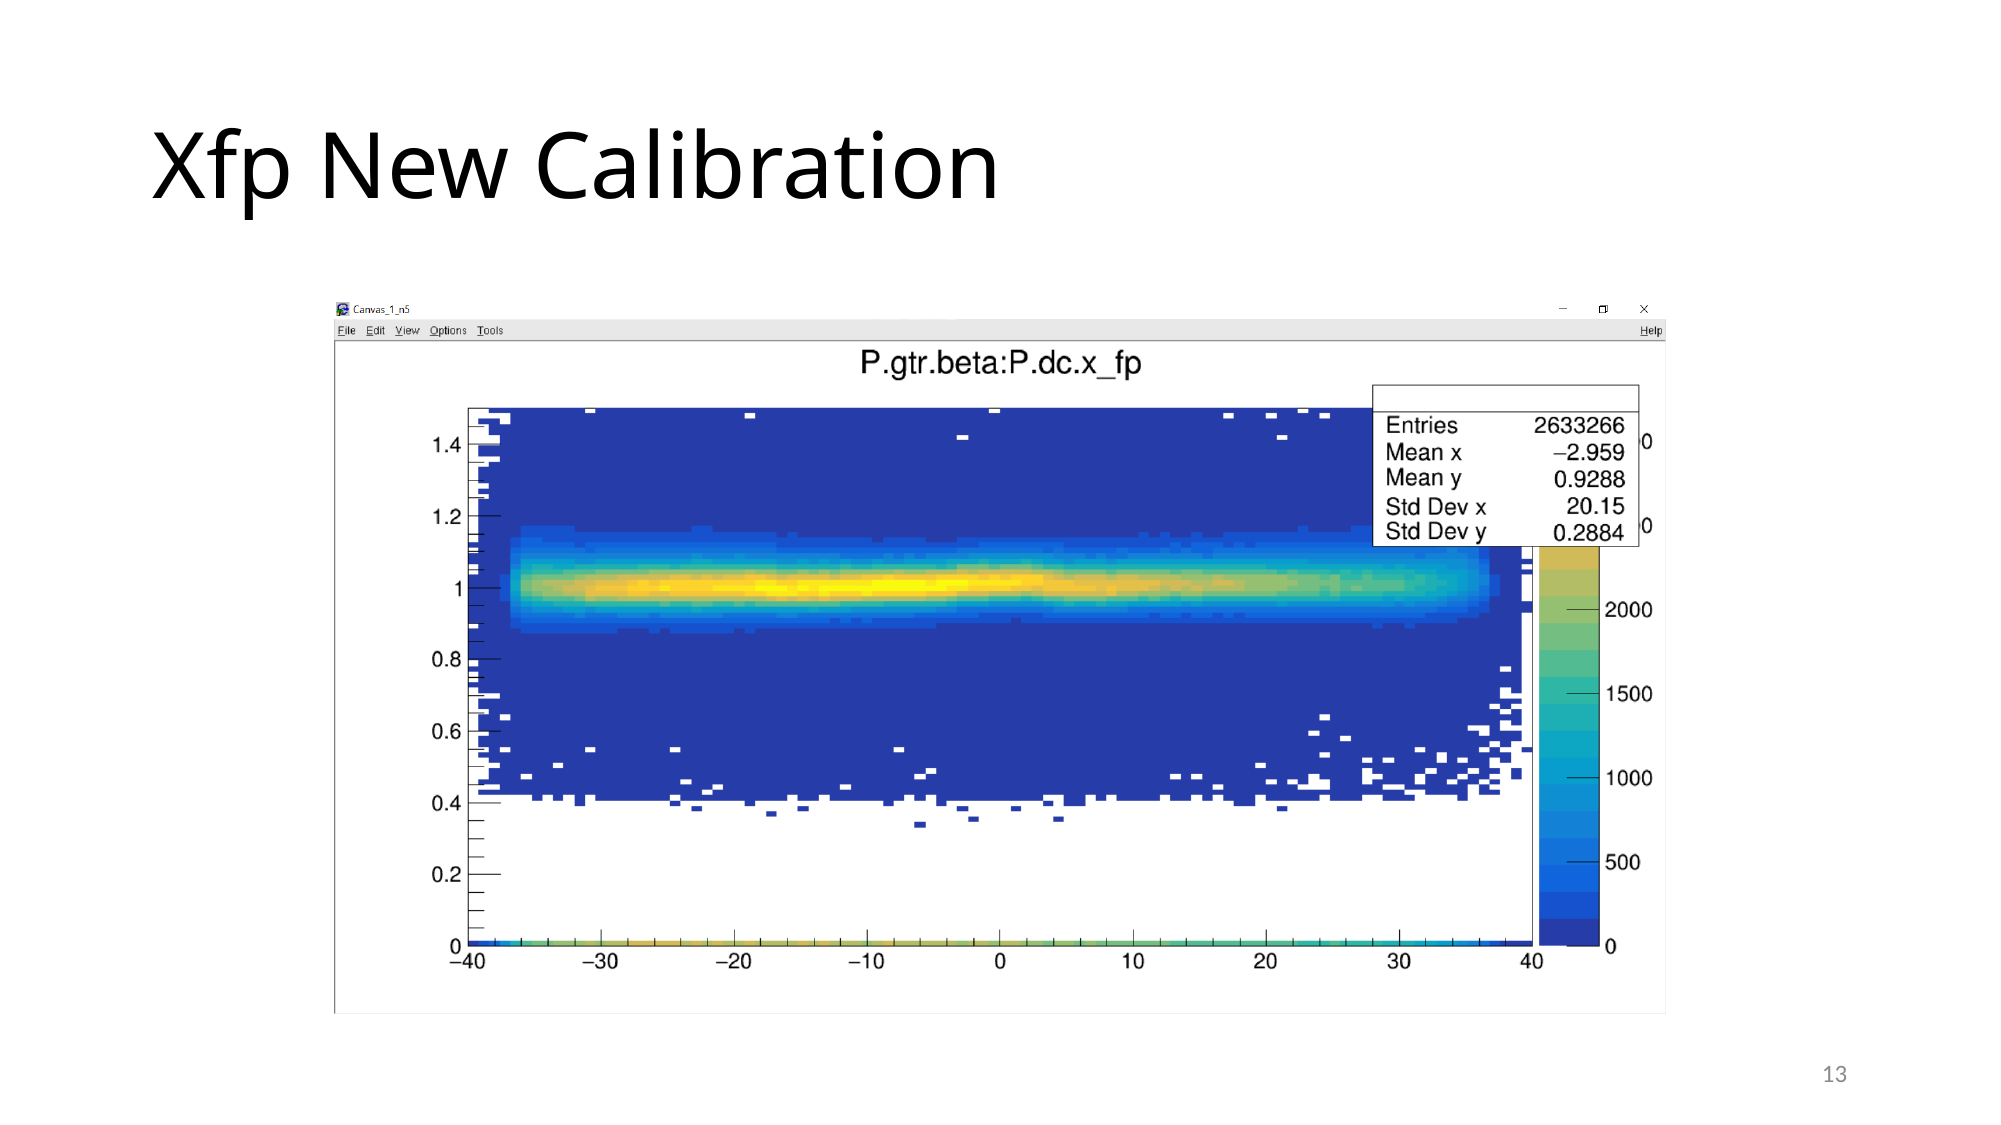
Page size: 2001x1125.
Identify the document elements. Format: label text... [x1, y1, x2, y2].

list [334, 299, 1666, 1014]
slide_number 13 [1412, 1042, 1863, 1103]
title Xfp New Calibration [137, 59, 1863, 278]
